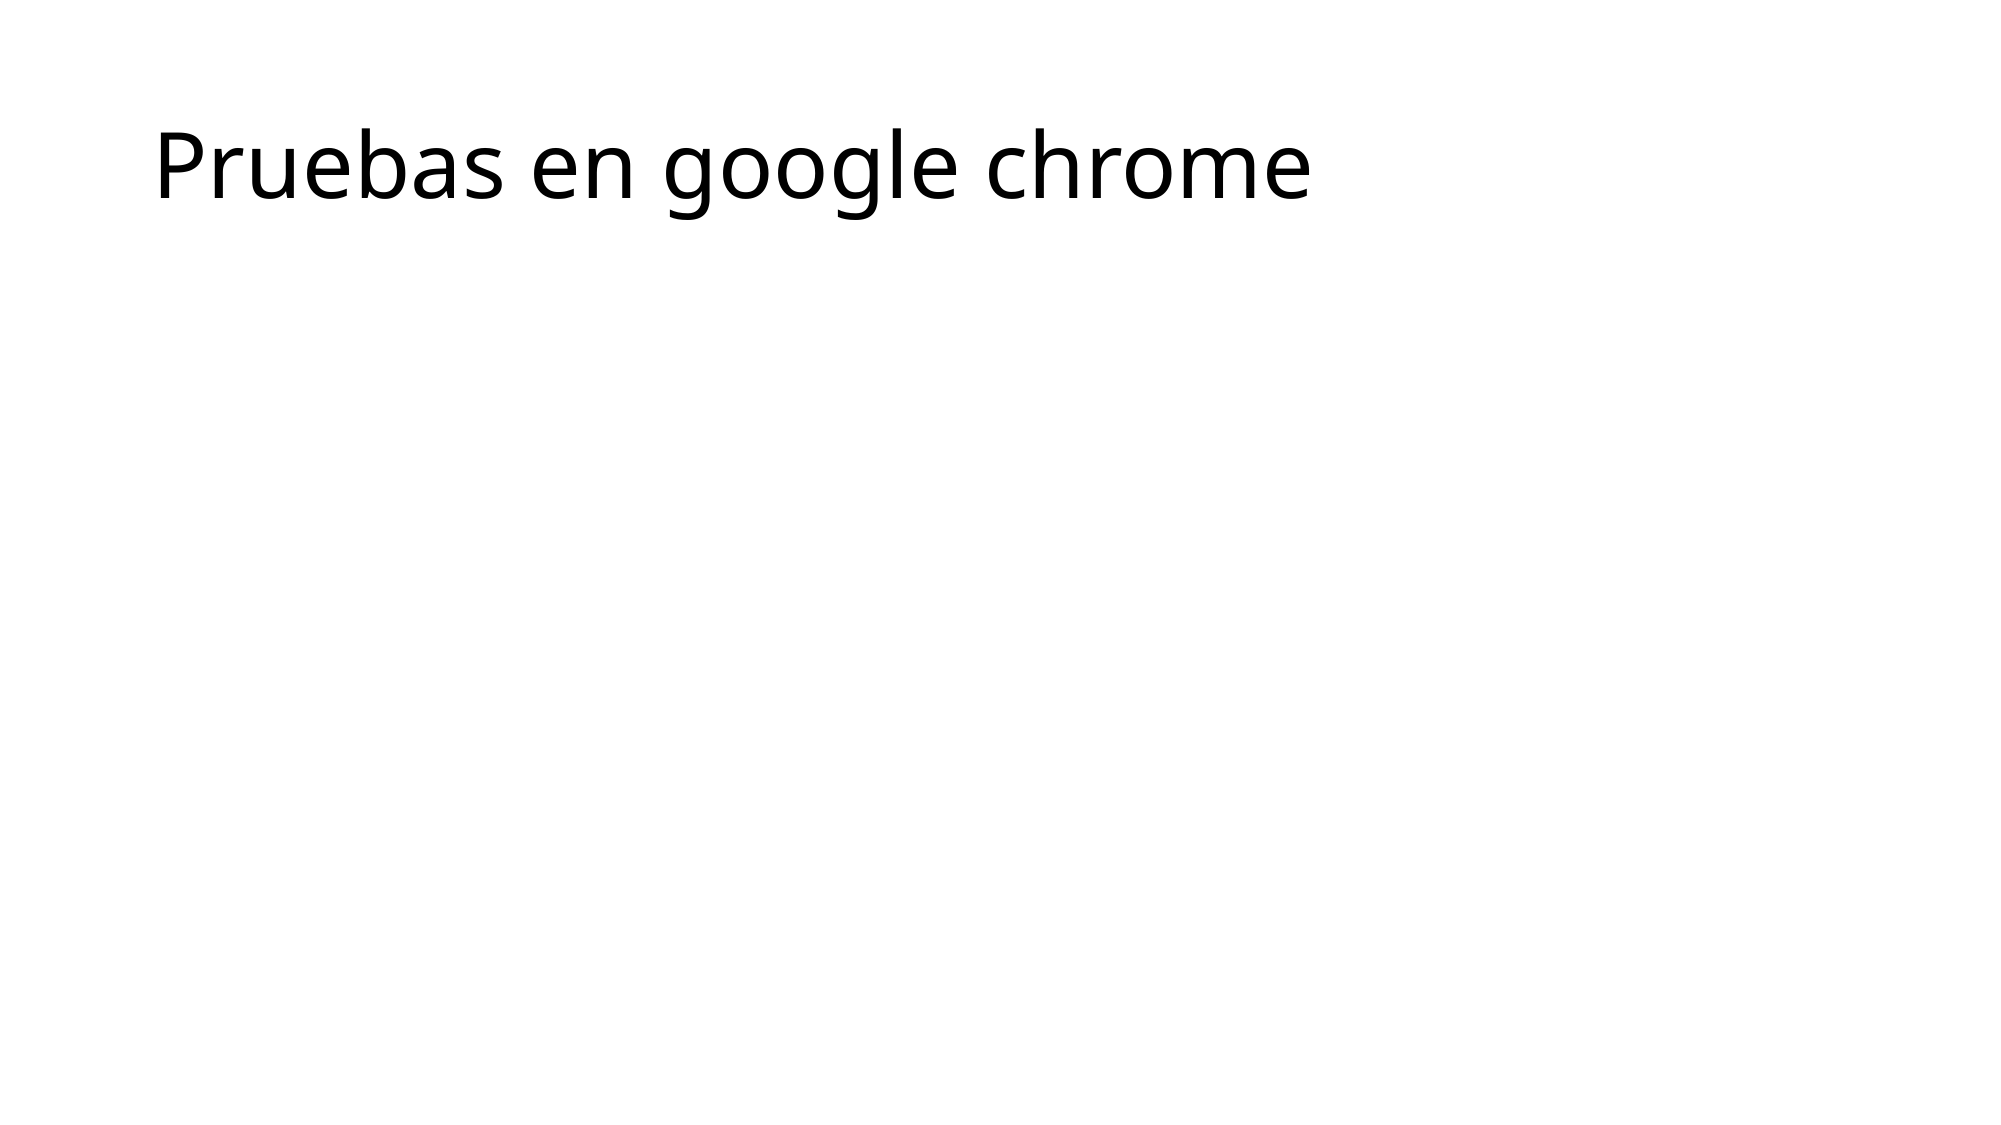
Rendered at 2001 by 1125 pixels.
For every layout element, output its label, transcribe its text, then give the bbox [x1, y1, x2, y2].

title Pruebas en google chrome [137, 59, 1863, 278]
